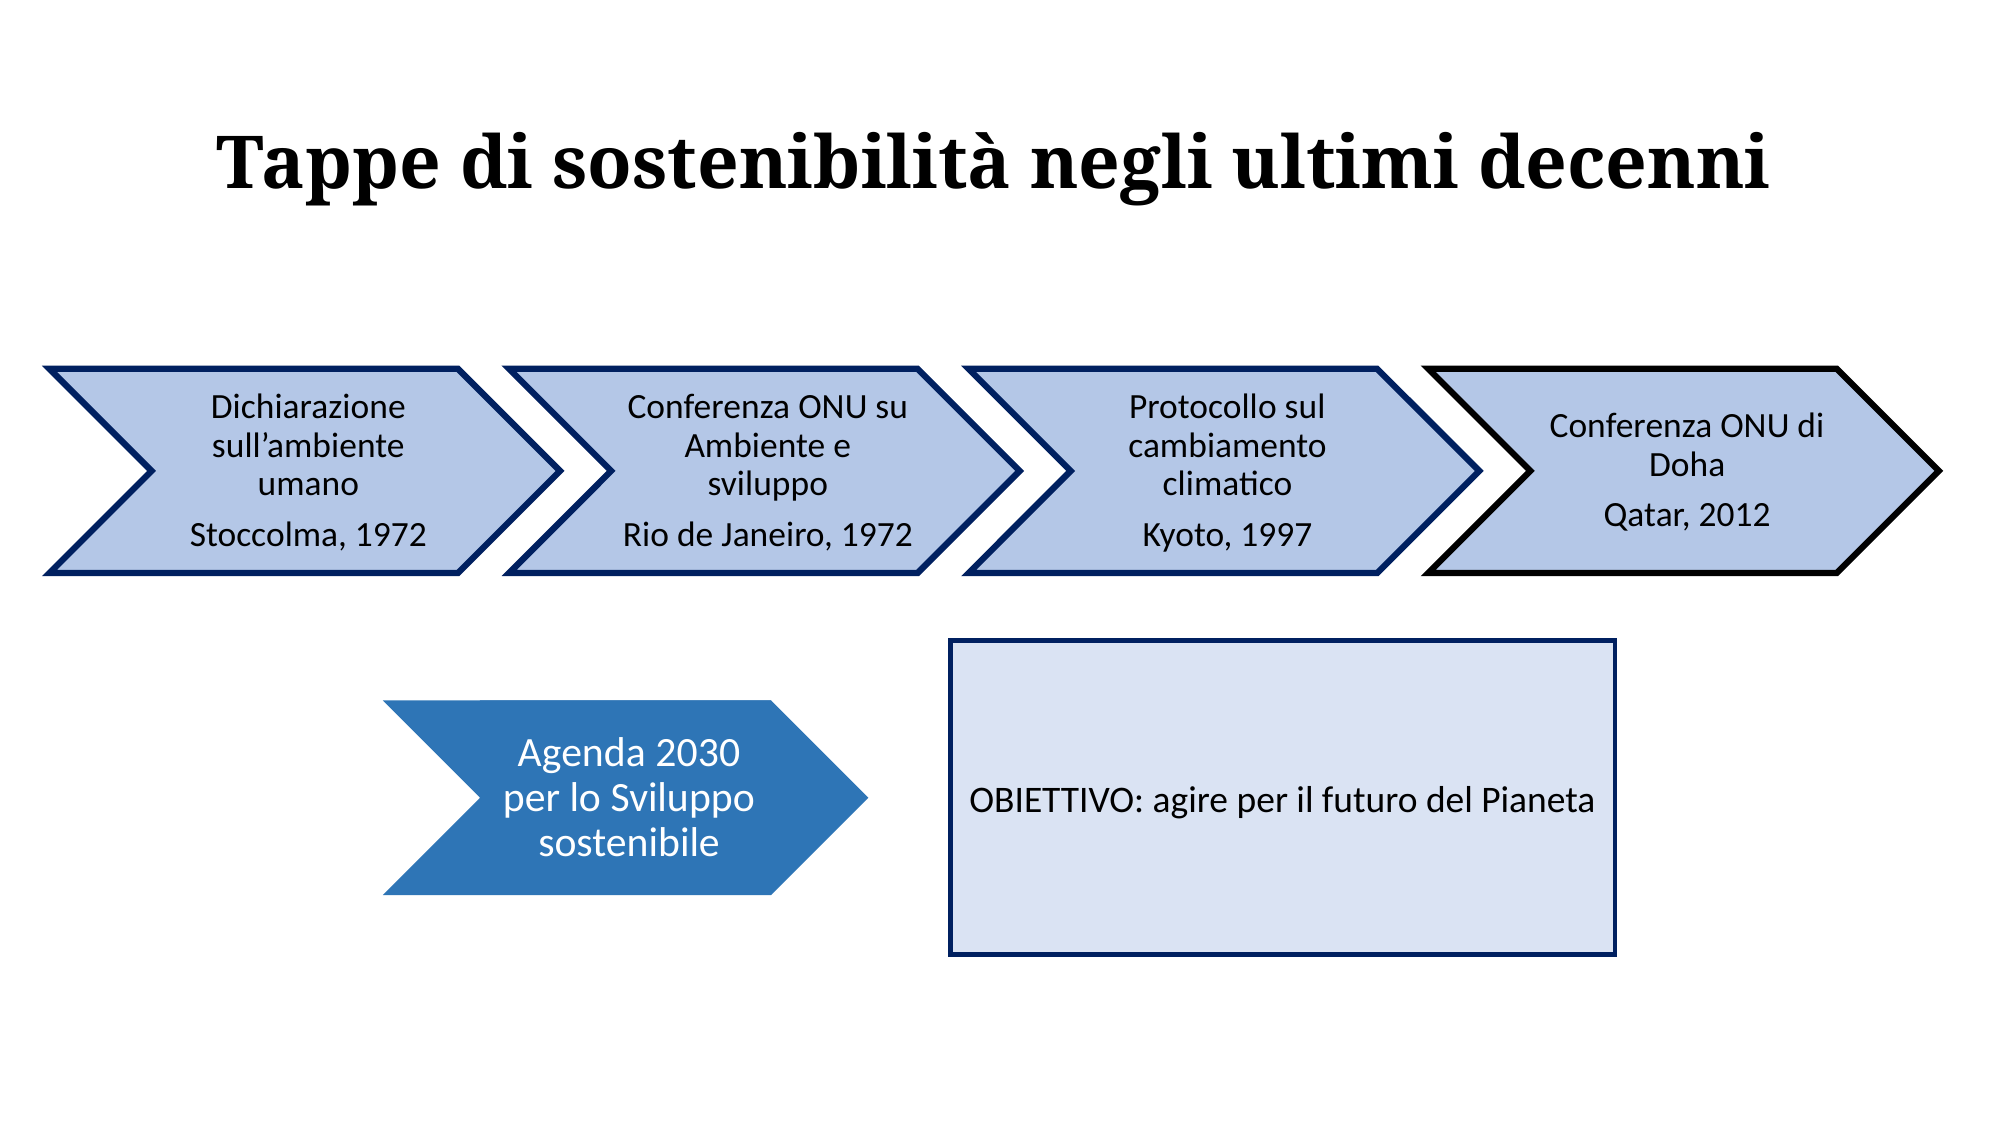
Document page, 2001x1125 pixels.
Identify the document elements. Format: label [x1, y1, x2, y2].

text_box [382, 700, 869, 896]
text_box [48, 0, 1940, 1034]
